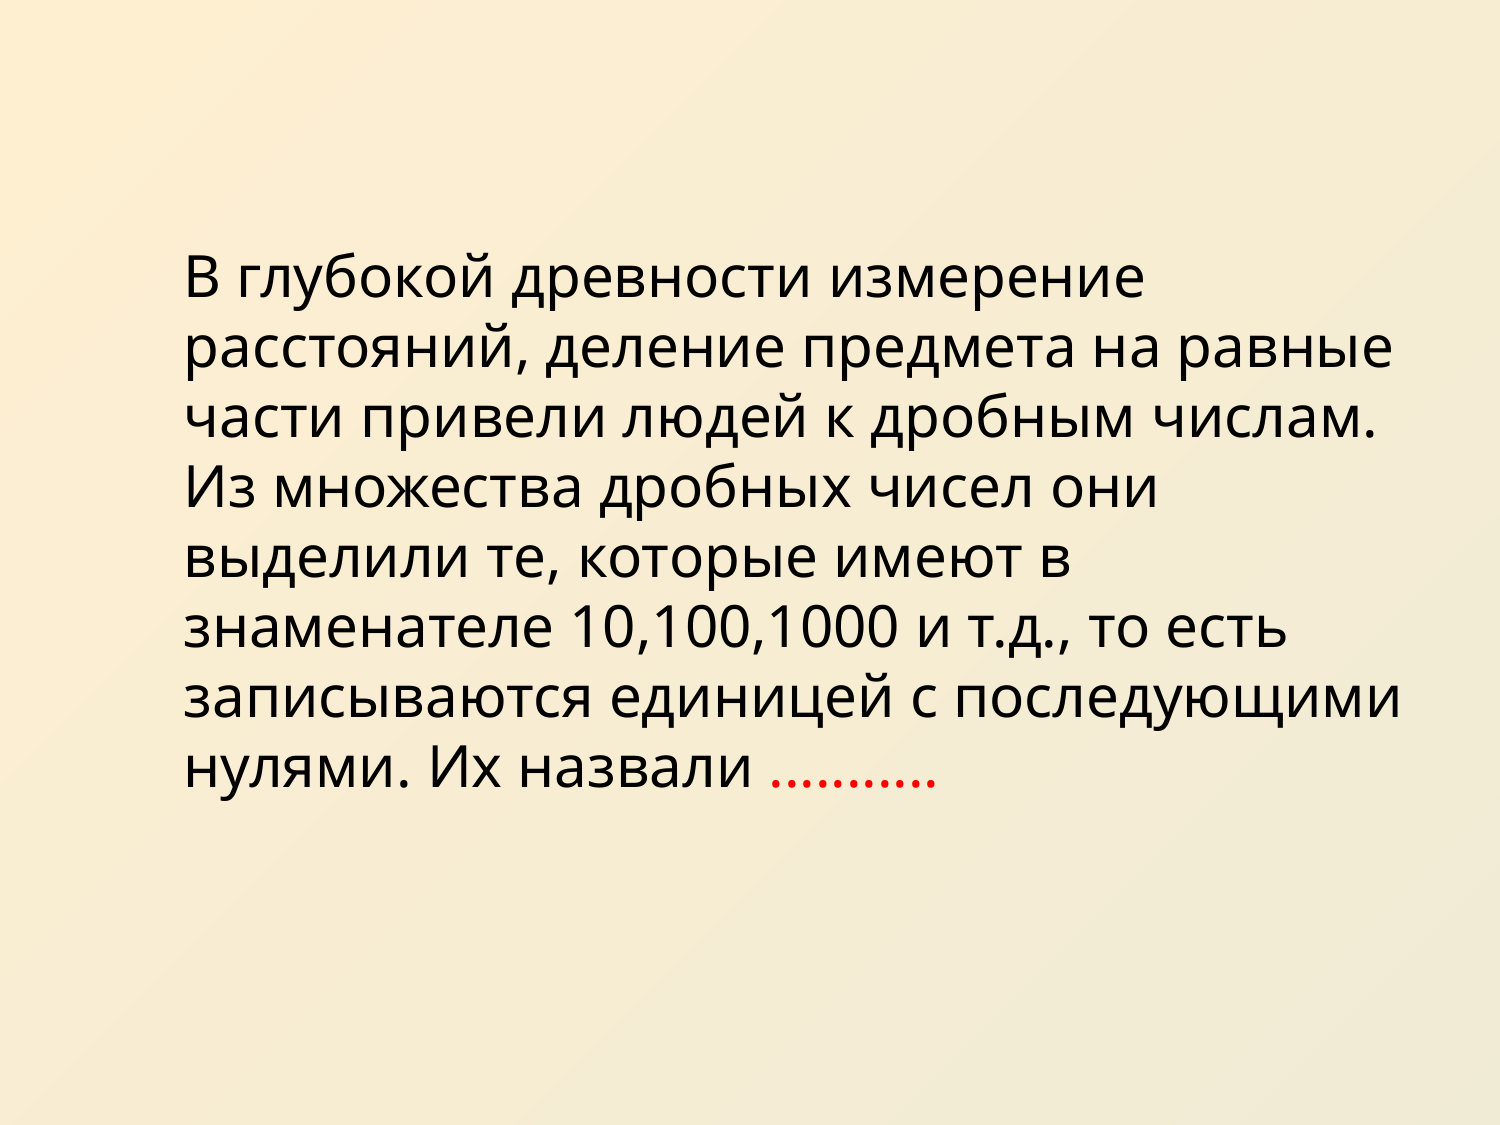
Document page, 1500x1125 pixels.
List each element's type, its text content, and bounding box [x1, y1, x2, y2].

list В глубокой древности измерение расстояний, деление предмета на равные части привели людей к дробным числам. Из множества дробных чисел они выделили те, которые имеют в знаменателе 10,100,1000 и т.д., то есть записываются единицей с последующими нулями. Их назвали ........... [93, 231, 1444, 952]
